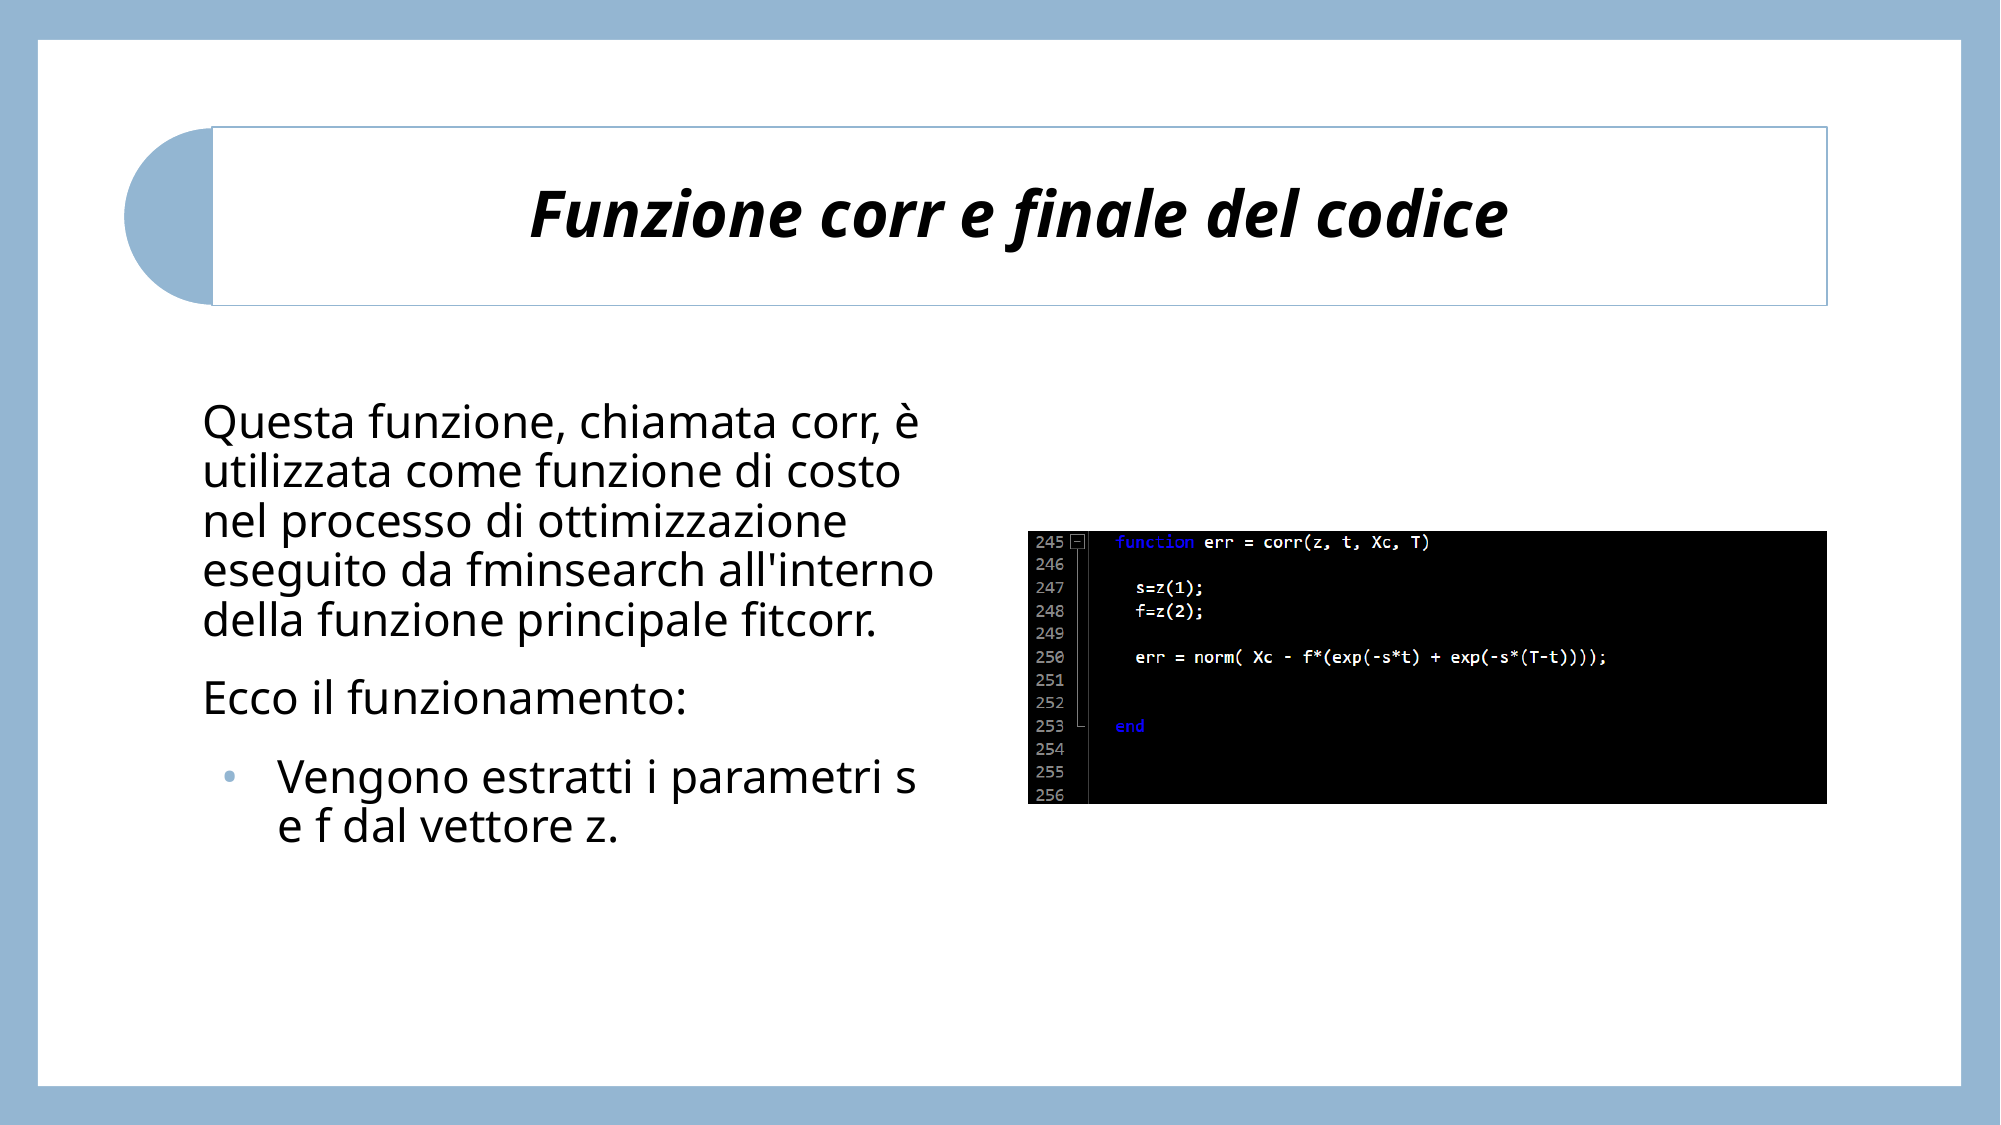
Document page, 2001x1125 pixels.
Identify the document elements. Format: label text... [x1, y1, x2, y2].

list Questa funzione, chiamata corr, è utilizzata come funzione di costo nel processo di ottimizzazione eseguito da fminsearch all'interno della funzione principale fitcorr. Ecco il funzionamento: Vengono estratti i parametri s e f dal vettore z. [187, 391, 968, 1052]
picture [1027, 530, 1828, 805]
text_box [122, 127, 1828, 306]
